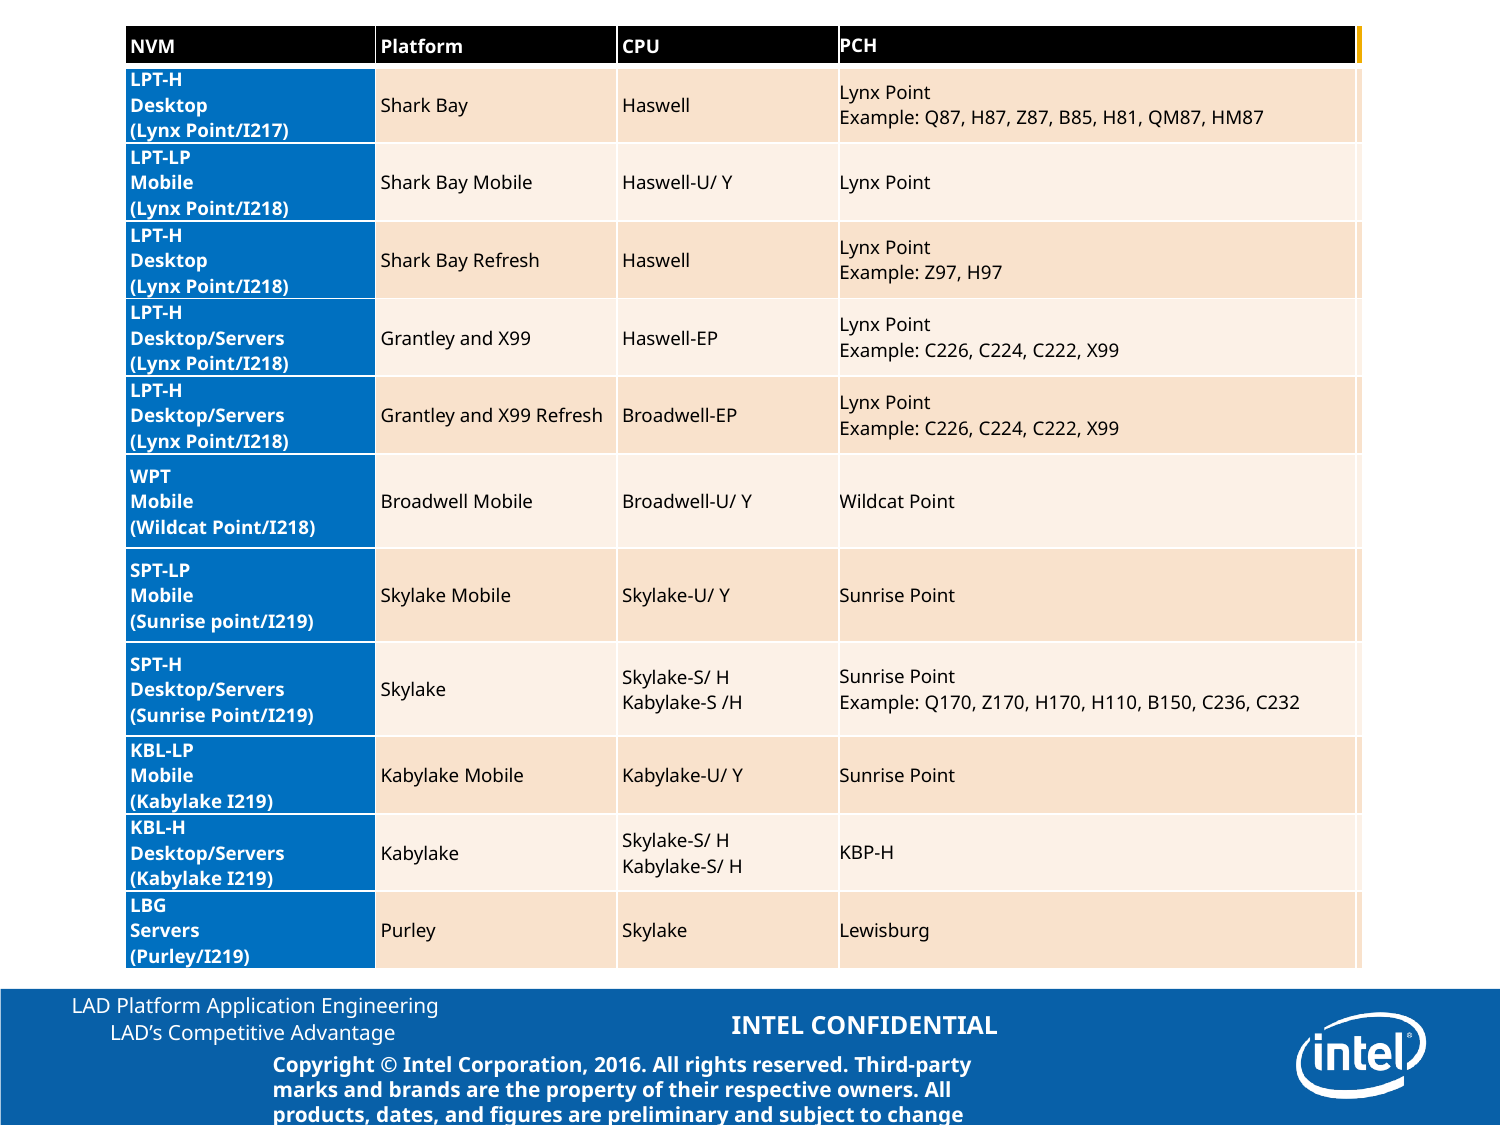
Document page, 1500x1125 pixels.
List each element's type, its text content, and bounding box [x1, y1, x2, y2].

table_cell Lynx Point Example: C226, C224, C222, X99 [840, 377, 1355, 453]
table_cell Broadwell-EP [618, 377, 838, 453]
table_cell [1357, 549, 1362, 641]
table_cell KBP-H [840, 815, 1355, 890]
table_cell LPT-H Desktop/Servers (Lynx Point/I218) [126, 299, 375, 375]
table_cell Shark Bay Refresh [376, 222, 616, 298]
footer Copyright © Intel Corporation, 2016. All rights reserved. Third-party marks and brands are the property of their respective owners. All products, dates, and figures are preliminary and subject to change without notice. [272, 1051, 1042, 1103]
table_cell SPT-LP Mobile (Sunrise point/I219) [126, 549, 375, 641]
table_cell Broadwell-U/ Y [618, 455, 838, 547]
table_header PCH [840, 26, 1355, 63]
table_cell [1357, 69, 1362, 142]
table_cell [1357, 455, 1362, 547]
table_cell KBL-H Desktop/Servers (Kabylake I219) [126, 815, 375, 890]
table_cell LPT-LP Mobile (Lynx Point/I218) [126, 144, 375, 220]
table_cell LBG Servers (Purley/I219) [126, 892, 375, 968]
table_cell Skylake-S/ H Kabylake-S /H [618, 643, 838, 735]
table_cell [1357, 377, 1362, 453]
table_cell Skylake Mobile [376, 549, 616, 641]
table_cell LPT-H Desktop (Lynx Point/I217) [126, 69, 375, 142]
table_cell Skylake [618, 892, 838, 968]
table_cell [1357, 144, 1362, 220]
table_cell [1357, 643, 1362, 735]
table_cell Lynx Point Example: Q87, H87, Z87, B85, H81, QM87, HM87 [840, 69, 1355, 142]
table_cell Lewisburg [840, 892, 1355, 968]
table_cell Haswell [618, 222, 838, 298]
table_cell Lynx Point Example: Z97, H97 [840, 222, 1355, 298]
table_cell [1357, 892, 1362, 968]
table_cell Skylake [376, 643, 616, 735]
table_header NVM [126, 26, 375, 63]
table_cell Grantley and X99 Refresh [376, 377, 616, 453]
table_cell [1357, 299, 1362, 375]
table_cell Shark Bay Mobile [376, 144, 616, 220]
table_cell Broadwell Mobile [376, 455, 616, 547]
table_header Platform [376, 26, 616, 63]
table_cell Skylake-U/ Y [618, 549, 838, 641]
table_cell WPT Mobile (Wildcat Point/I218) [126, 455, 375, 547]
table_cell [1357, 815, 1362, 890]
table_cell Grantley and X99 [376, 299, 616, 375]
table_cell Wildcat Point [840, 455, 1355, 547]
table_cell [1357, 222, 1362, 298]
table_cell KBL-LP Mobile (Kabylake I219) [126, 737, 375, 813]
table_header [1357, 26, 1362, 63]
table_header CPU [618, 26, 838, 63]
table_cell Haswell-U/ Y [618, 144, 838, 220]
table_cell LPT-H Desktop/Servers (Lynx Point/I218) [126, 377, 375, 453]
table_cell [1357, 737, 1362, 813]
table_cell Kabylake [376, 815, 616, 890]
table_cell LPT-H Desktop (Lynx Point/I218) [126, 222, 375, 298]
table_cell Haswell-EP [618, 299, 838, 375]
table_cell SPT-H Desktop/Servers (Sunrise Point/I219) [126, 643, 375, 735]
table_cell Sunrise Point [840, 737, 1355, 813]
table_cell Purley [376, 892, 616, 968]
table_cell Haswell [618, 69, 838, 142]
table_cell Sunrise Point Example: Q170, Z170, H170, H110, B150, C236, C232 [840, 643, 1355, 735]
picture [1294, 1011, 1428, 1101]
table_cell Lynx Point [840, 144, 1355, 220]
table_cell Lynx Point Example: C226, C224, C222, X99 [840, 299, 1355, 375]
table_cell Skylake-S/ H Kabylake-S/ H [618, 815, 838, 890]
table_cell Kabylake-U/ Y [618, 737, 838, 813]
table_cell Kabylake Mobile [376, 737, 616, 813]
table_cell Shark Bay [376, 69, 616, 142]
table_cell Sunrise Point [840, 549, 1355, 641]
